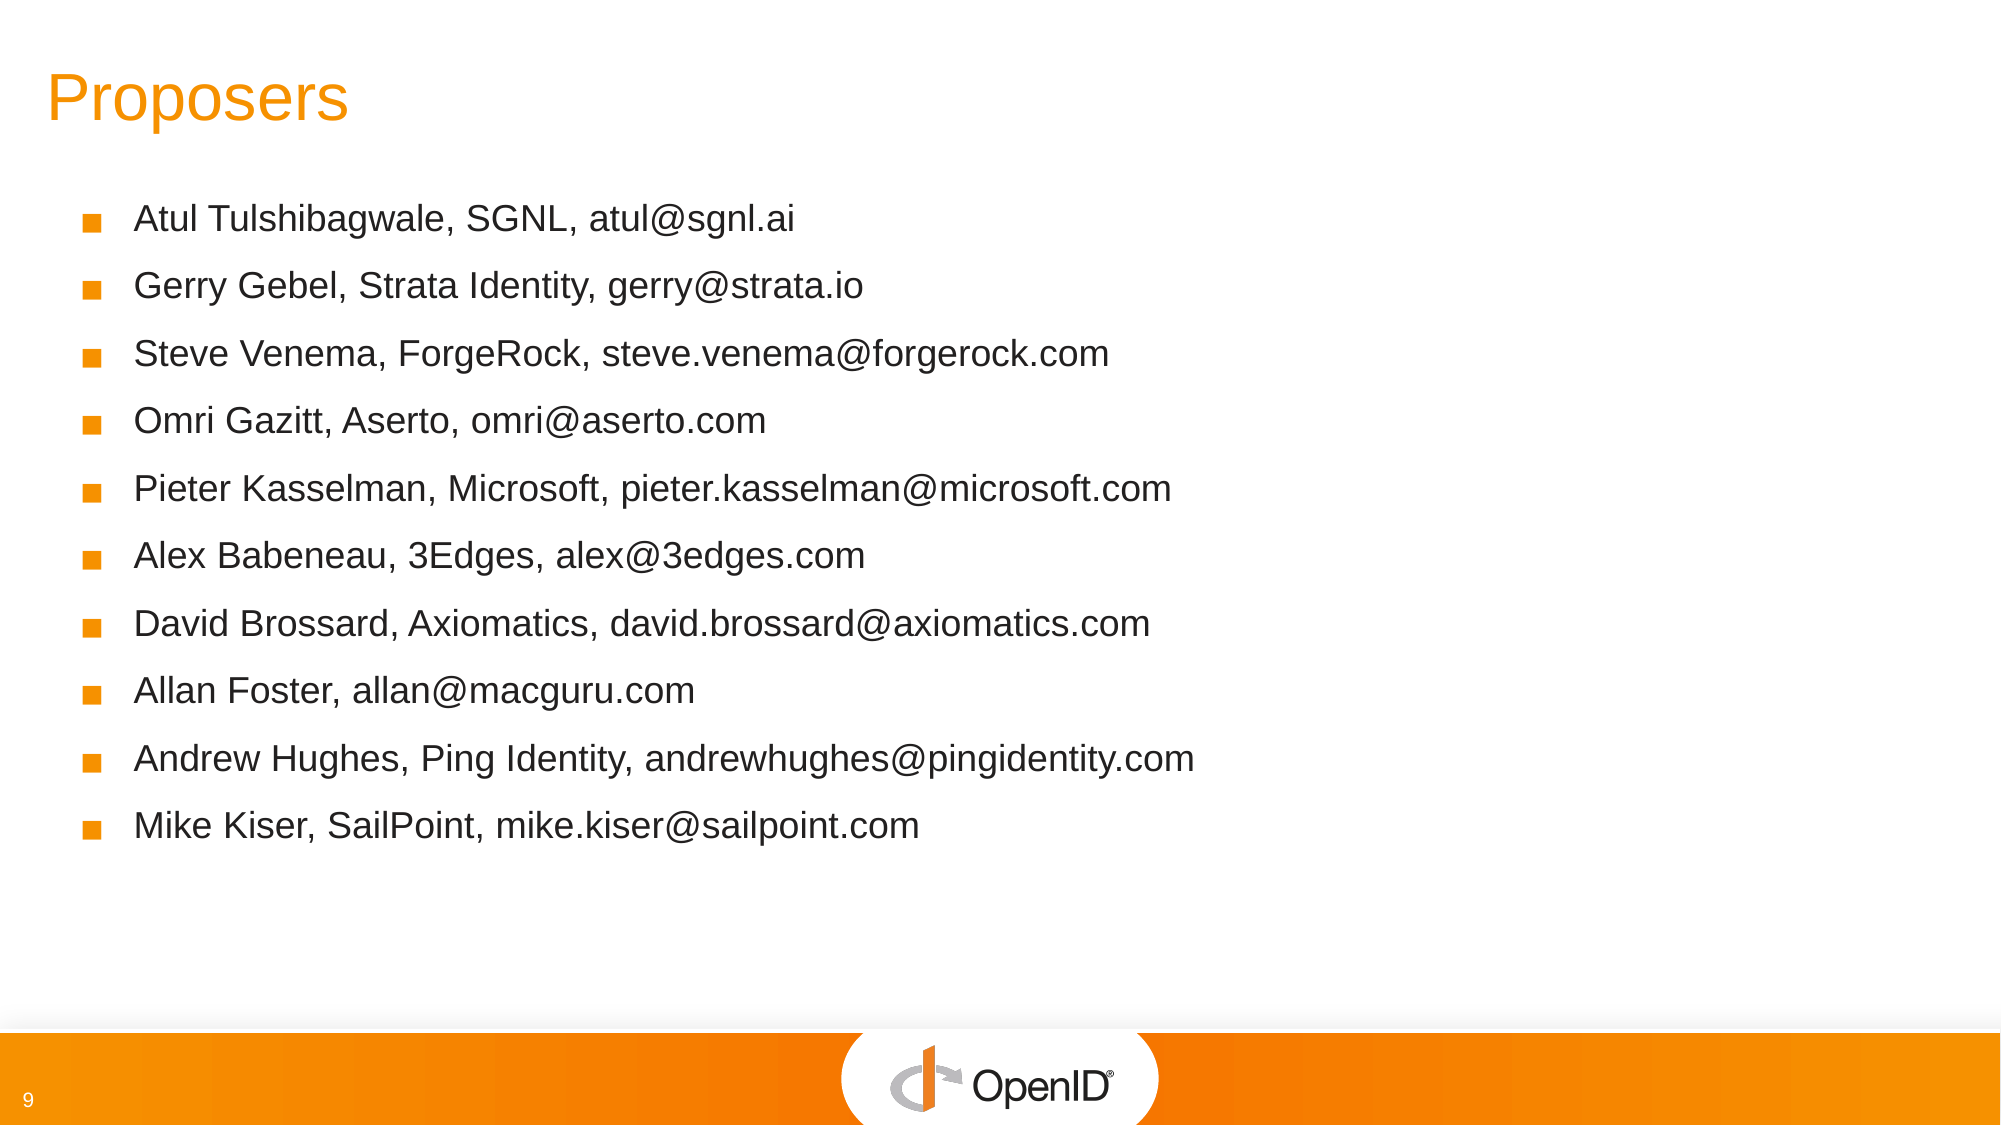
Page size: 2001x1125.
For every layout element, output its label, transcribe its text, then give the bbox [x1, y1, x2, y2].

title Proposers [46, 49, 1954, 142]
list Atul Tulshibagwale, SGNL, atul@sgnl.ai Gerry Gebel, Strata Identity, gerry@strata.io Steve Venema, ForgeRock, steve.venema@forgerock.com Omri Gazitt, Aserto, omri@aserto.com Pieter Kasselman, Microsoft, pieter.kasselman@microsoft.com Alex Babeneau, 3Edges, alex@3edges.com David Brossard, Axiomatics, david.brossard@axiomatics.com Allan Foster, allan@macguru.com Andrew Hughes, Ping Identity, andrewhughes@pingidentity.com Mike Kiser, SailPoint, mike.kiser@sailpoint.com [46, 164, 1954, 1060]
picture [873, 1060, 1127, 1125]
